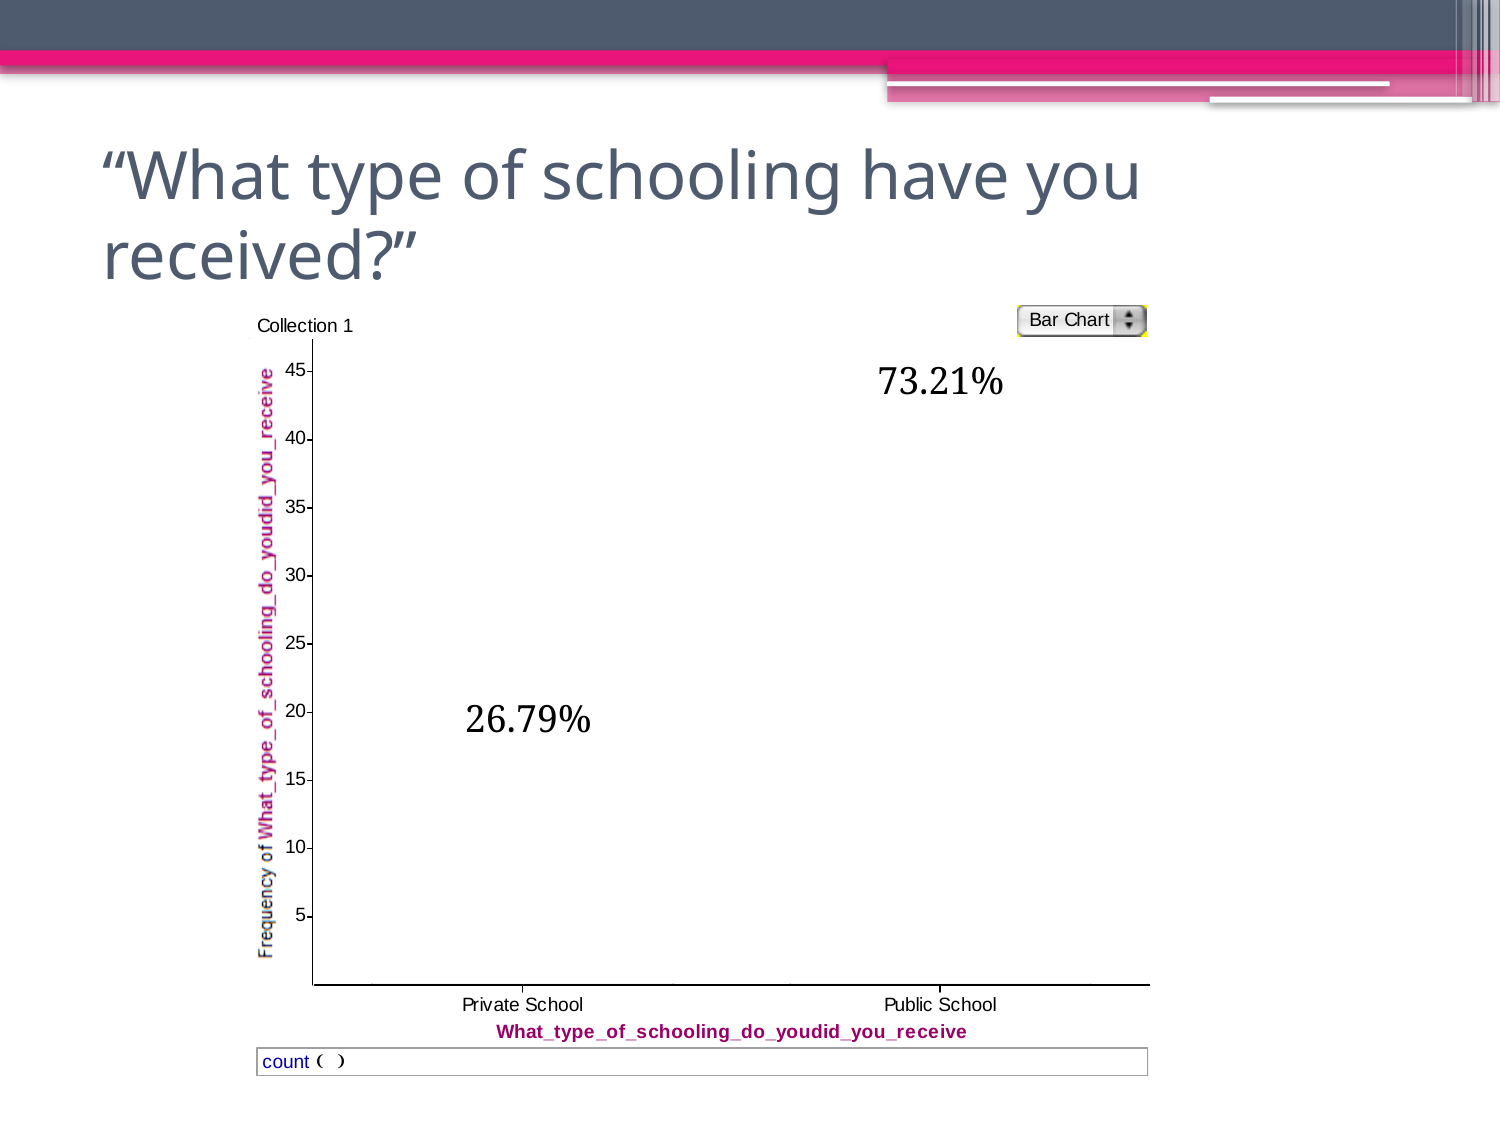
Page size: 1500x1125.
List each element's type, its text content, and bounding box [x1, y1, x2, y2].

picture [249, 299, 1151, 1078]
title “What type of schooling have you received?” [87, 124, 1438, 301]
